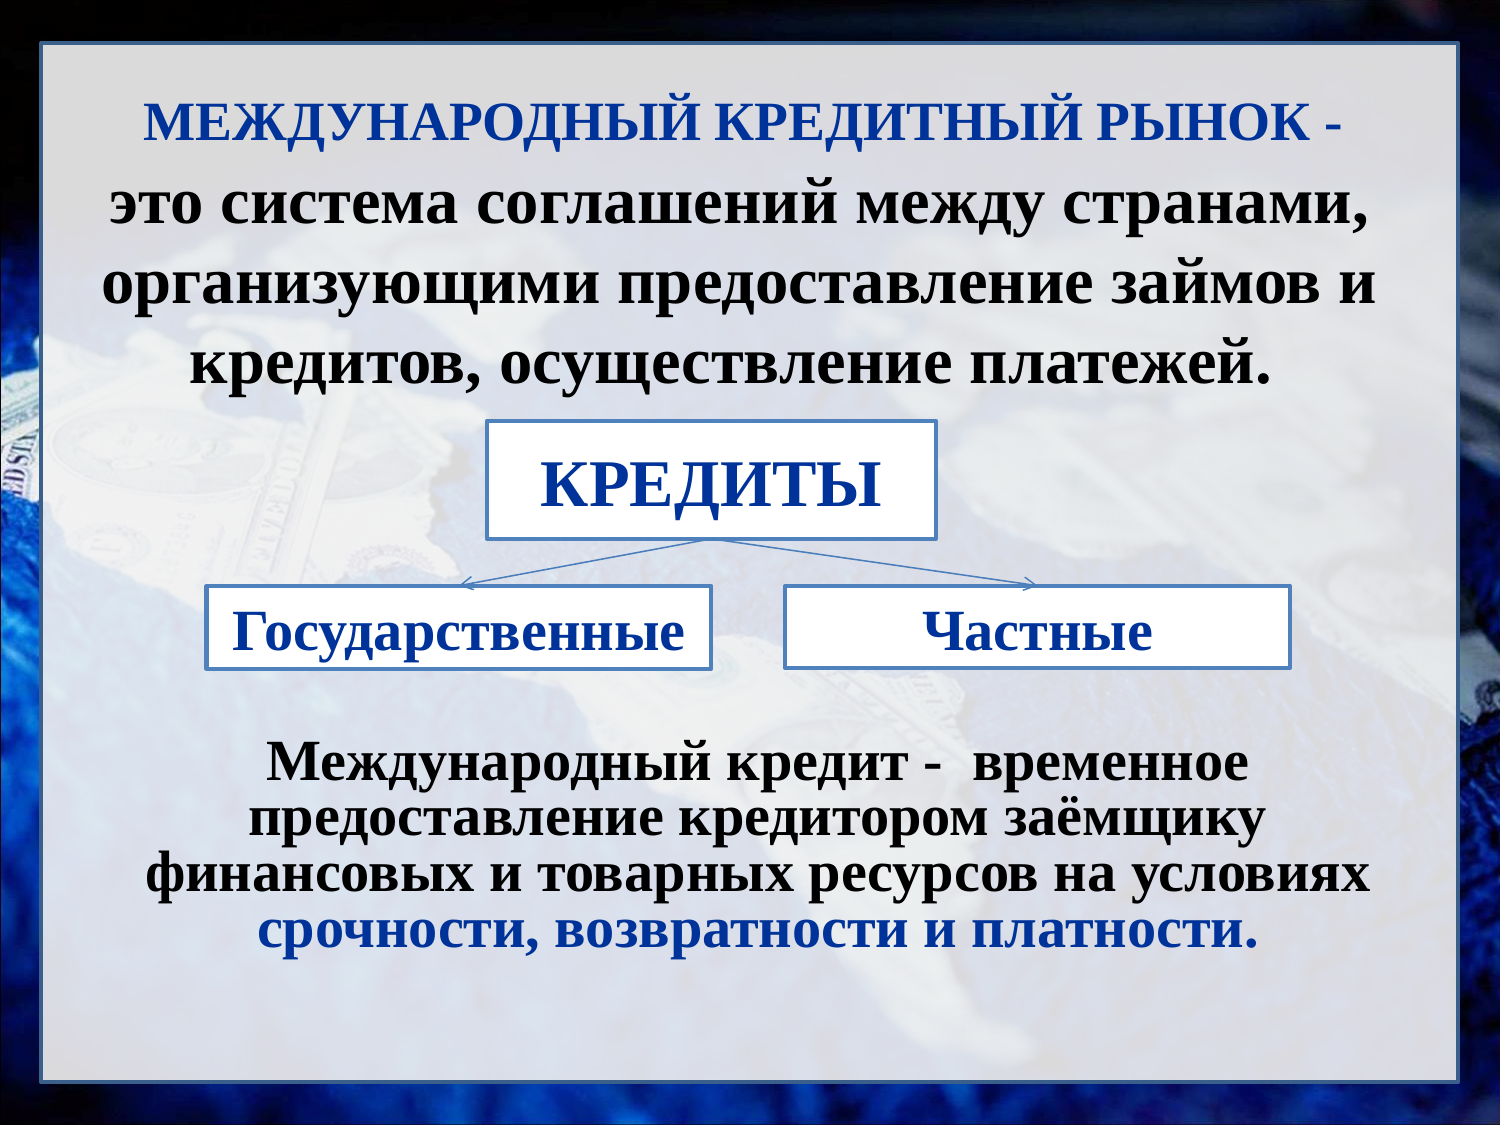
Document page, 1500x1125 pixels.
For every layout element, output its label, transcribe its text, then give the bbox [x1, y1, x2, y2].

text_box КРЕДИТЫ [485, 419, 938, 537]
text_box Международный кредит - временное предоставление кредитором заёмщику финансовых и товарных ресурсов на условиях срочности, возвратности и платности. [77, 727, 1439, 1027]
picture [0, 0, 1500, 1125]
title МЕЖДУНАРОДНЫЙ КРЕДИТНЫЙ РЫНОК - [76, 54, 1425, 183]
text_box Частные [783, 584, 1292, 670]
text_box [458, 538, 709, 586]
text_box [711, 538, 1038, 586]
list это система соглашений между странами, организующими предоставление займов и кредитов, осуществление платежей. [64, 149, 1415, 1075]
text_box Государственные [204, 584, 713, 671]
